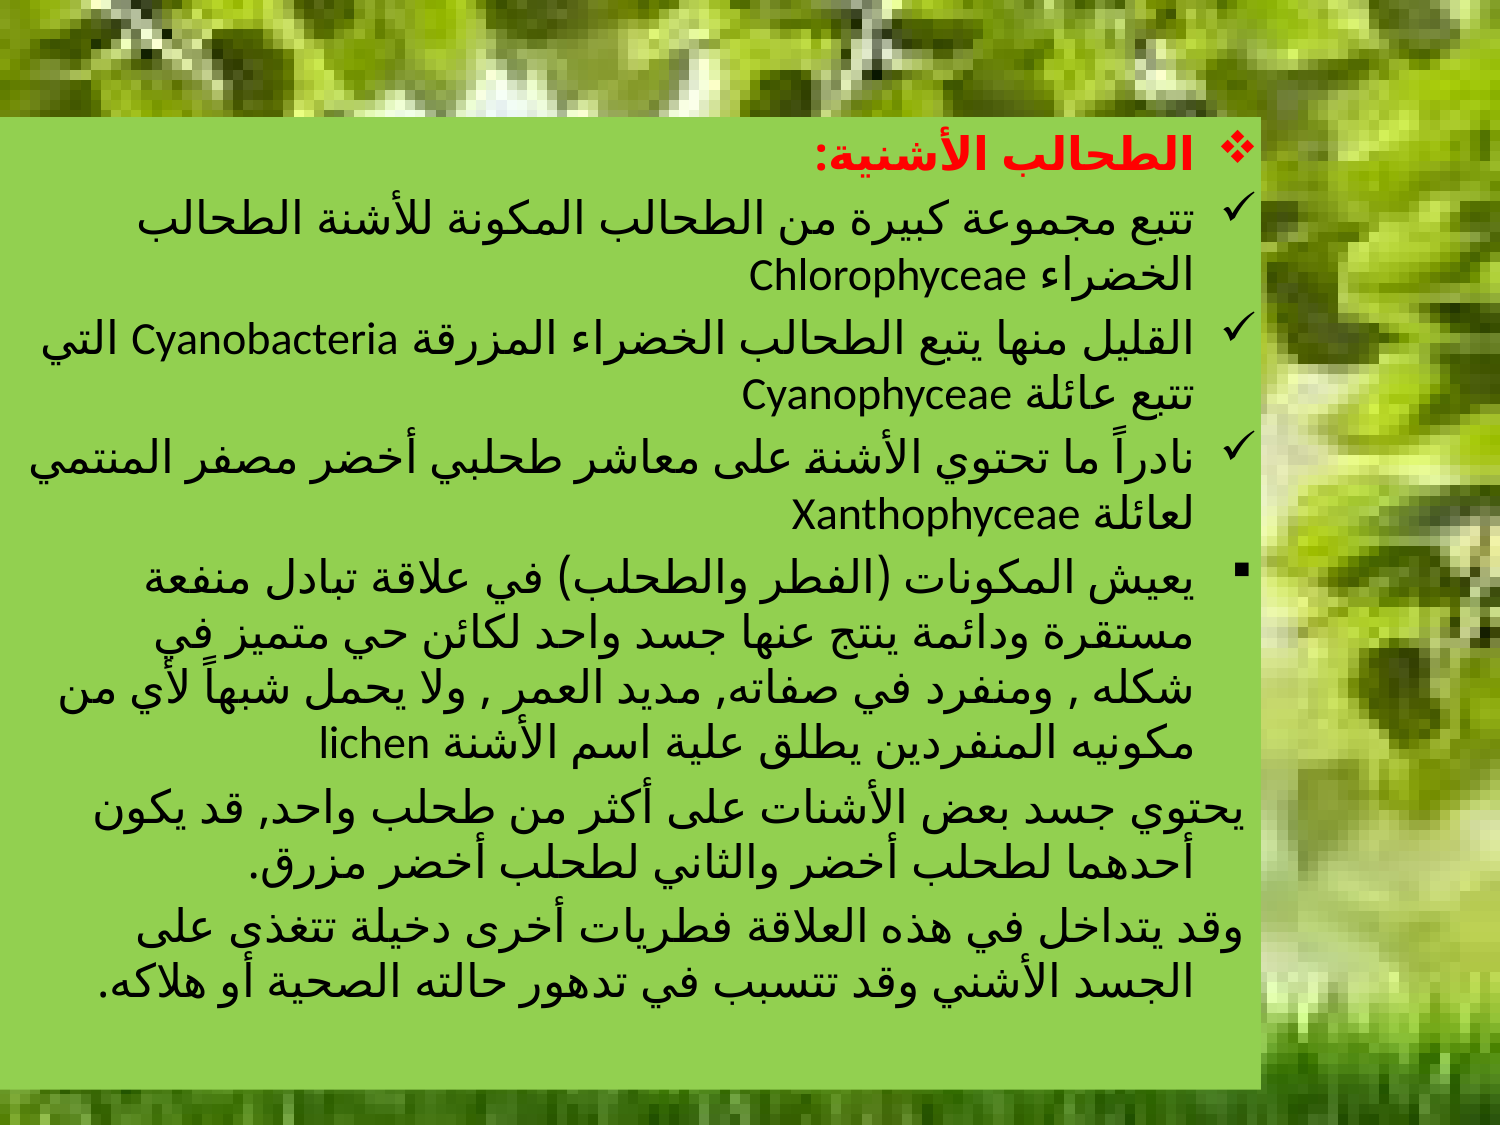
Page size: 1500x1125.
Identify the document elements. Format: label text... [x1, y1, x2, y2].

picture [0, 0, 1500, 1125]
list الطحالب الأشنية: تتبع مجموعة كبيرة من الطحالب المكونة للأشنة الطحالب الخضراء Chlorophyceae القليل منها يتبع الطحالب الخضراء المزرقة Cyanobacteria التي تتبع عائلة Cyanophyceae نادراً ما تحتوي الأشنة على معاشر طحلبي أخضر مصفر المنتمي لعائلة Xanthophyceae يعيش المكونات (الفطر والطحلب) في علاقة تبادل منفعة مستقرة ودائمة ينتج عنها جسد واحد لكائن حي متميز في شكله , ومنفرد في صفاته, مديد العمر , ولا يحمل شبهاً لأي من مكونيه المنفردين يطلق علية اسم الأشنة lichen يحتوي جسد بعض الأشنات على أكثر من طحلب واحد, قد يكون أحدهما لطحلب أخضر والثاني لطحلب أخضر مزرق. وقد يتداخل في هذه العلاقة فطريات أخرى دخيلة تتغذى على الجسد الأشني وقد تتسبب في تدهور حالته الصحية أو هلاكه. [0, 117, 1261, 1090]
